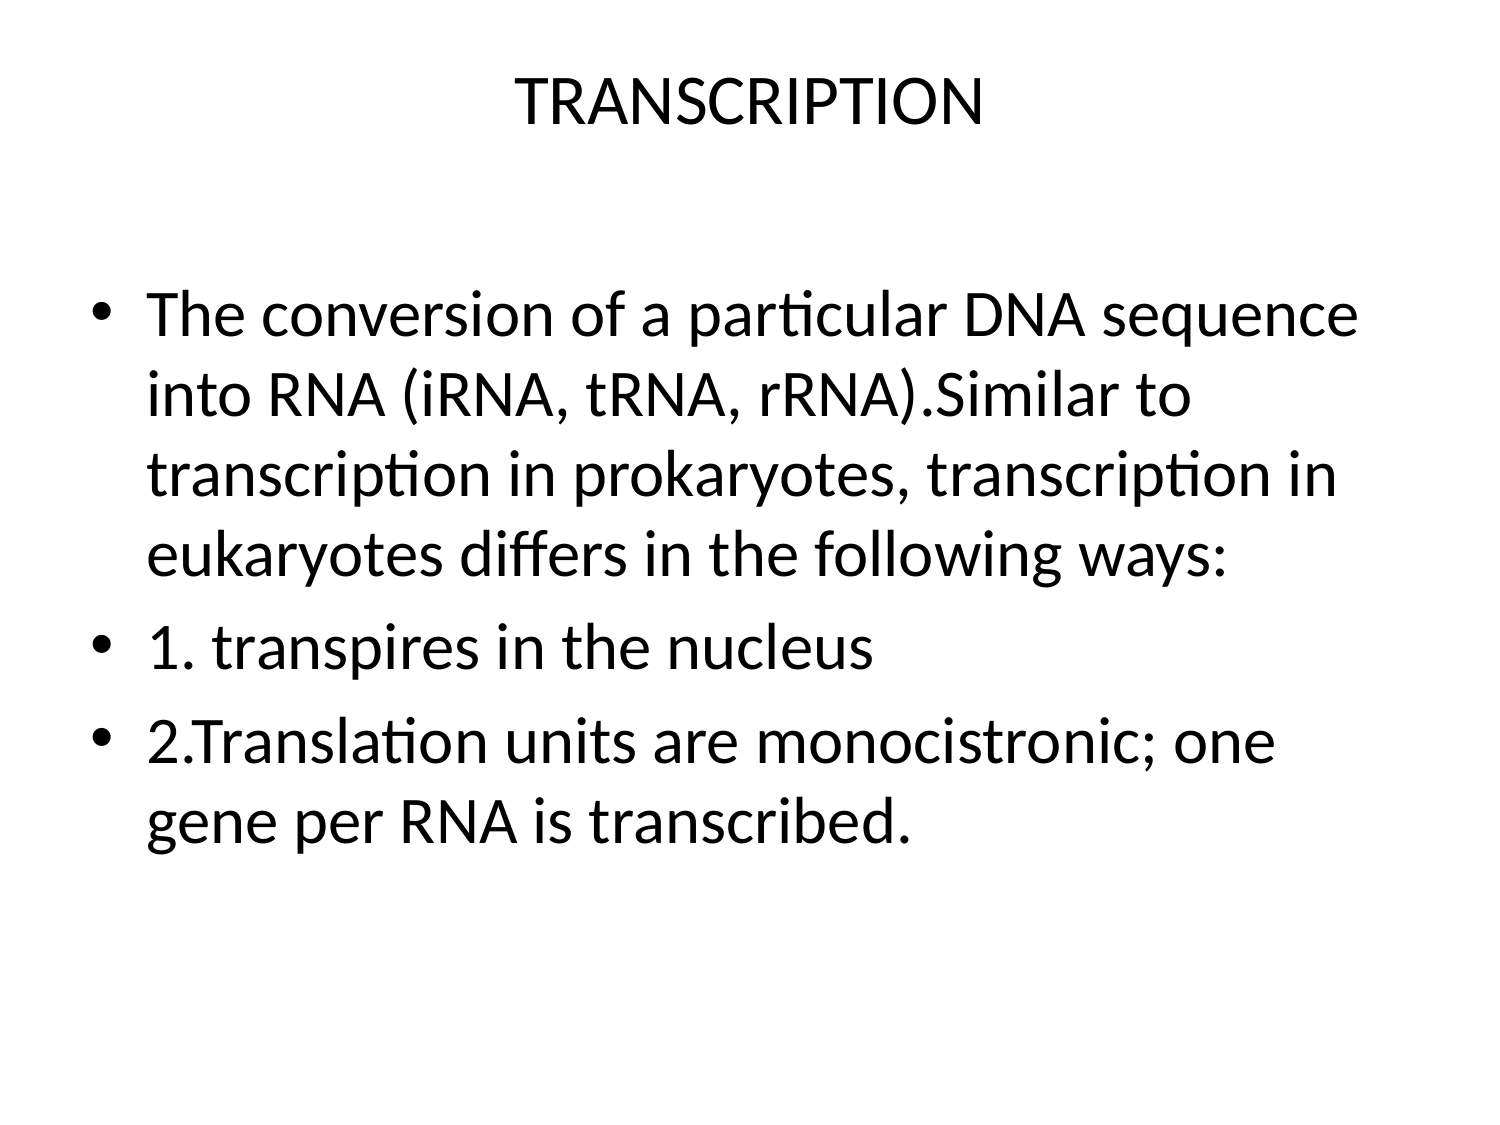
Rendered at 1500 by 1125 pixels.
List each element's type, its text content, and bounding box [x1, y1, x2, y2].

title TRANSCRIPTION [75, 45, 1425, 233]
list The conversion of a particular DNA sequence into RNA (iRNA, tRNA, rRNA).Similar to transcription in prokaryotes, transcription in eukaryotes differs in the following ways: 1. transpires in the nucleus 2.Translation units are monocistronic; one gene per RNA is transcribed. [75, 262, 1425, 1005]
